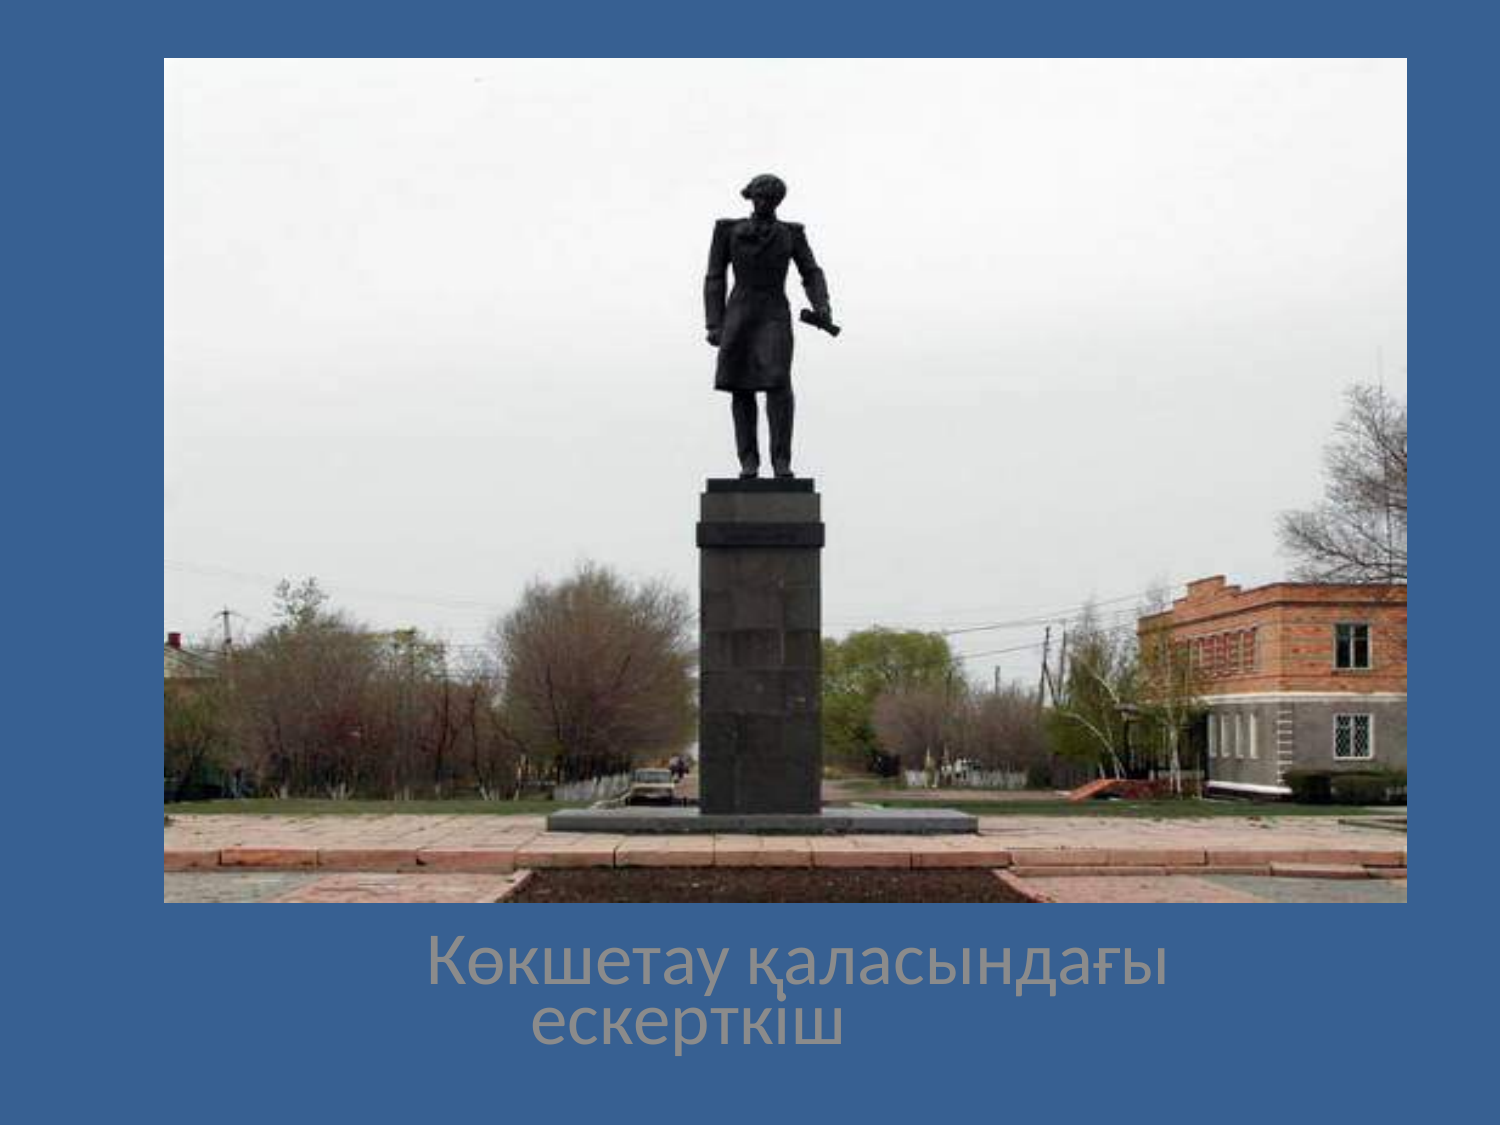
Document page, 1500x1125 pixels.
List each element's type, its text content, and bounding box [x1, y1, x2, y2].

picture [163, 58, 1407, 903]
subtitle Көкшетау қаласындағы ескерткіш [40, 928, 1337, 1067]
